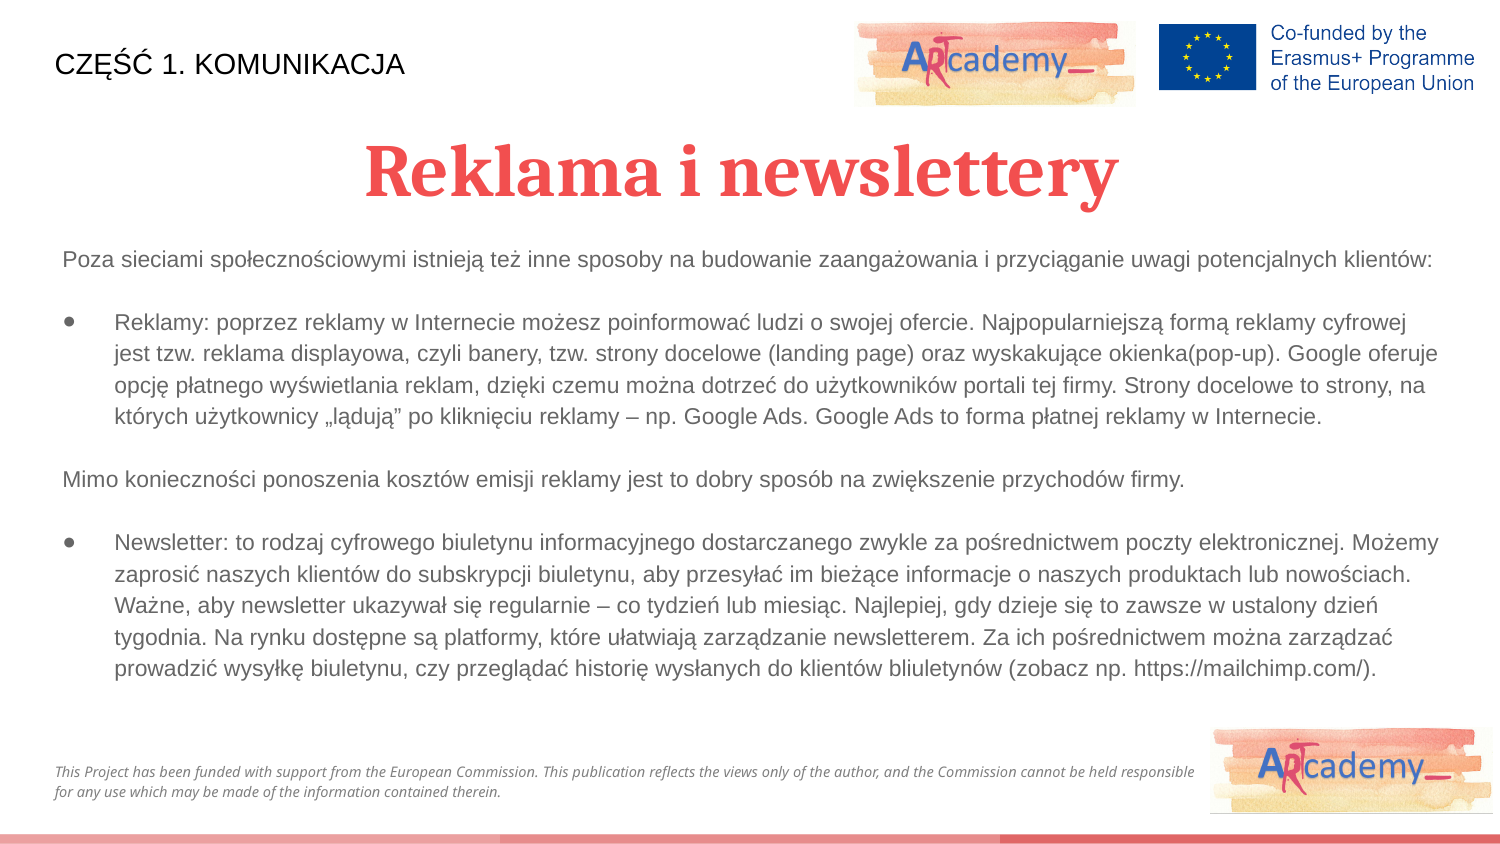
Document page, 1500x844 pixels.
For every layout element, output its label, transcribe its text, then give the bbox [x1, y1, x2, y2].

picture [854, 2, 1137, 138]
text_box This Project has been funded with support from the European Commission. This publication reflects the views only of the author, and the Commission cannot be held responsible for any use which may be made of the information contained therein. [39, 754, 1205, 799]
picture [1158, 24, 1474, 94]
picture [1210, 709, 1493, 844]
text_box Reklama i newslettery [164, 106, 1336, 237]
text_box CZĘŚĆ 1. KOMUNIKACJA [39, 38, 461, 88]
list Poza sieciami społecznościowymi istnieją też inne sposoby na budowanie zaangażowania i przyciąganie uwagi potencjalnych klientów: Reklamy: poprzez reklamy w Internecie możesz poinformować ludzi o swojej ofercie. Najpopularniejszą formą reklamy cyfrowej jest tzw. reklama displayowa, czyli banery, tzw. strony docelowe (landing page) oraz wyskakujące okienka(pop-up). Google oferuje opcję płatnego wyświetlania reklam, dzięki czemu można dotrzeć do użytkowników portali tej firmy. Strony docelowe to strony, na których użytkownicy „lądują” po kliknięciu reklamy – np. Google Ads. Google Ads to forma płatnej reklamy w Internecie. Mimo konieczności ponoszenia kosztów emisji reklamy jest to dobry sposób na zwiększenie przychodów firmy. Newsletter: to rodzaj cyfrowego biuletynu informacyjnego dostarczanego zwykle za pośrednictwem poczty elektronicznej. Możemy zaprosić naszych klientów do subskrypcji biuletynu, aby przesyłać im bieżące informacje o naszych produktach lub nowościach. Ważne, aby newsletter ukazywał się regularnie – co tydzień lub miesiąc. Najlepiej, gdy dzieje się to zawsze w ustalony dzień tygodnia. Na rynku dostępne są platformy, które ułatwiają zarządzanie newsletterem. Za ich pośrednictwem można zarządzać prowadzić wysyłkę biuletynu, czy przeglądać historię wysłanych do klientów bliuletynów (zobacz np. https://mailchimp.com/). [24, 225, 1456, 599]
